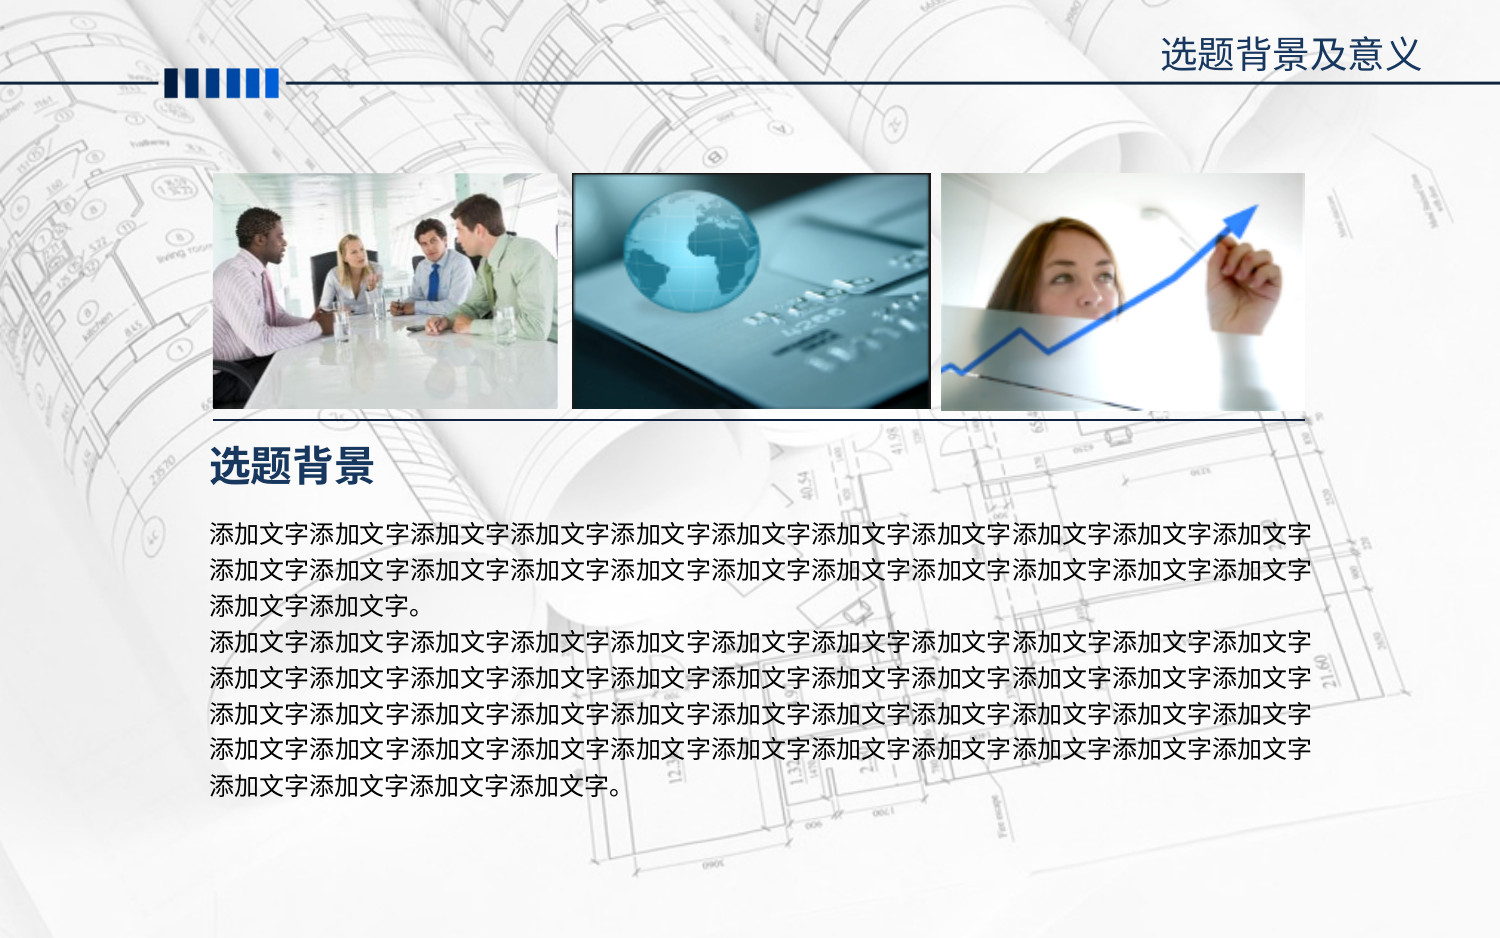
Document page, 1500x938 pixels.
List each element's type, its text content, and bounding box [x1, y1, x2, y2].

text_box 选题背景及意义 [1120, 23, 1463, 84]
picture [0, 0, 1500, 938]
text_box [212, 173, 558, 409]
text_box 选题背景 [185, 432, 400, 498]
text_box 添加文字添加文字添加文字添加文字添加文字添加文字添加文字添加文字添加文字添加文字添加文字添加文字添加文字添加文字添加文字添加文字添加文字添加文字添加文字添加文字添加文字添加文字添加文字添加文字。 添加文字添加文字添加文字添加文字添加文字添加文字添加文字添加文字添加文字添加文字添加文字添加文字添加文字添加文字添加文字添加文字添加文字添加文字添加文字添加文字添加文字添加文字添加文字添加文字添加文字添加文字添加文字添加文字添加文字添加文字添加文字添加文字添加文字添加文字添加文字添加文字添加文字添加文字添加文字添加文字添加文字添加文字添加文字添加文字添加文字添加文字添加文字添加文字。 [194, 505, 1329, 808]
